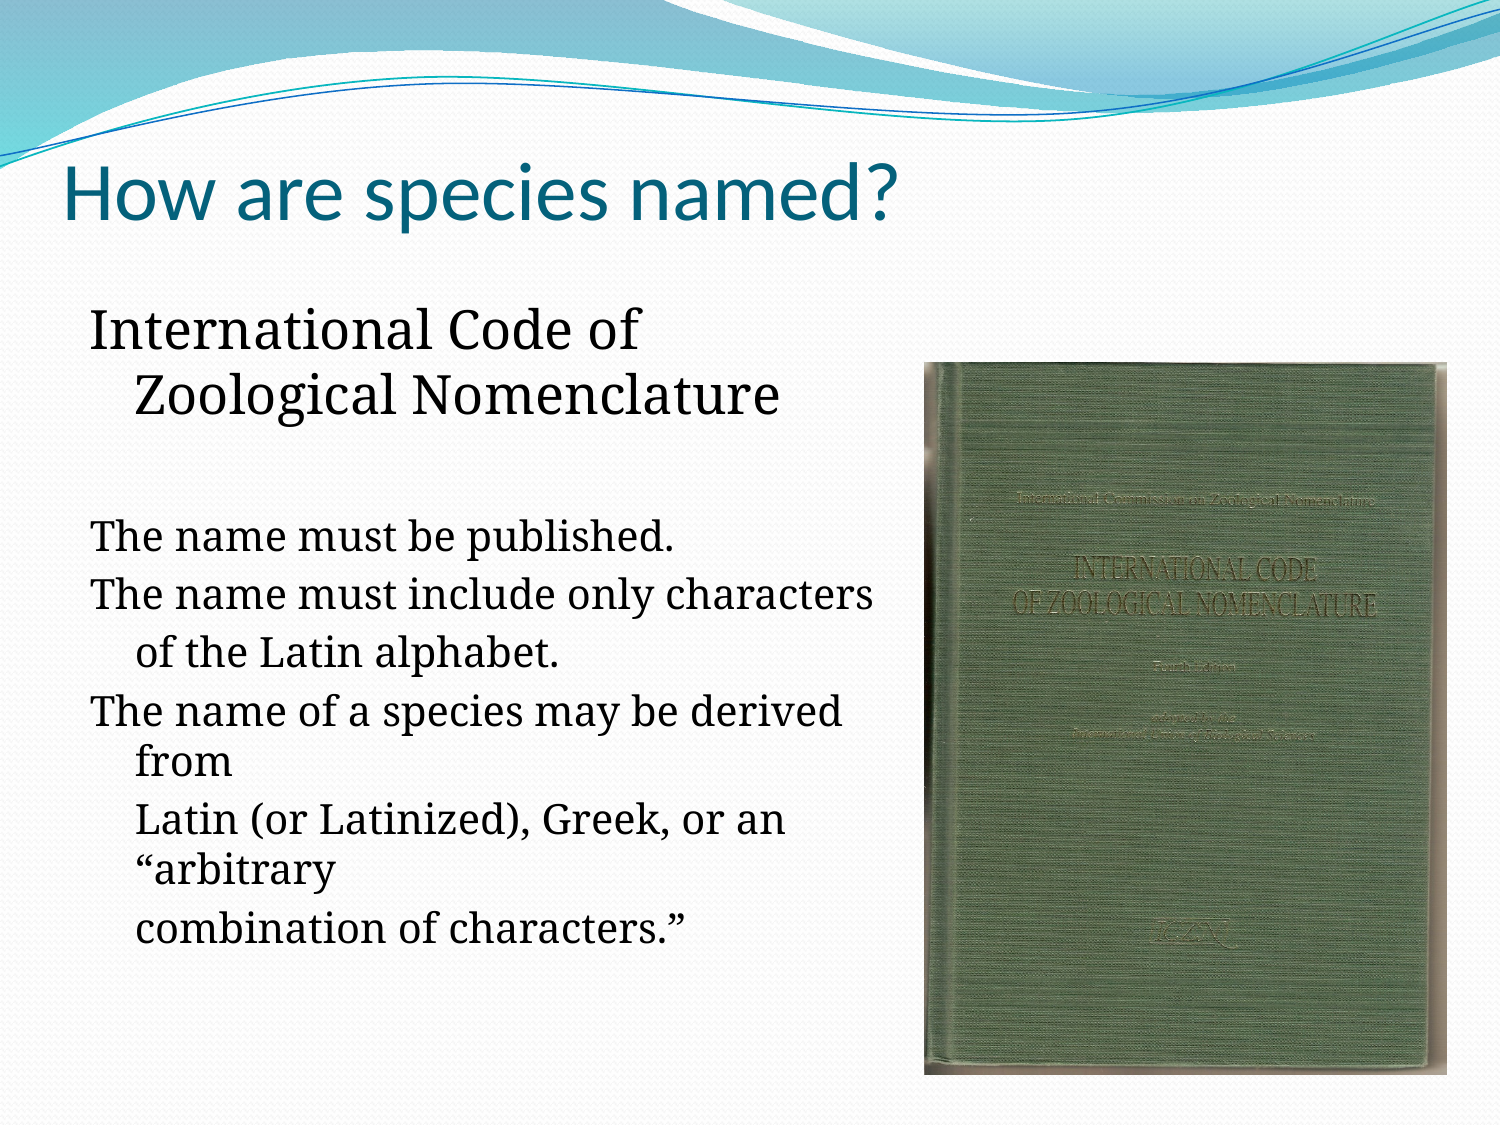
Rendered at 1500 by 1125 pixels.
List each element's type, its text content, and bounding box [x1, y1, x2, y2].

picture [924, 362, 1447, 1076]
list International Code of Zoological Nomenclature The name must be published. The name must include only characters of the Latin alphabet. The name of a species may be derived from Latin (or Latinized), Greek, or an “arbitrary combination of characters.” [75, 287, 925, 1008]
title How are species named? [62, 50, 1413, 238]
